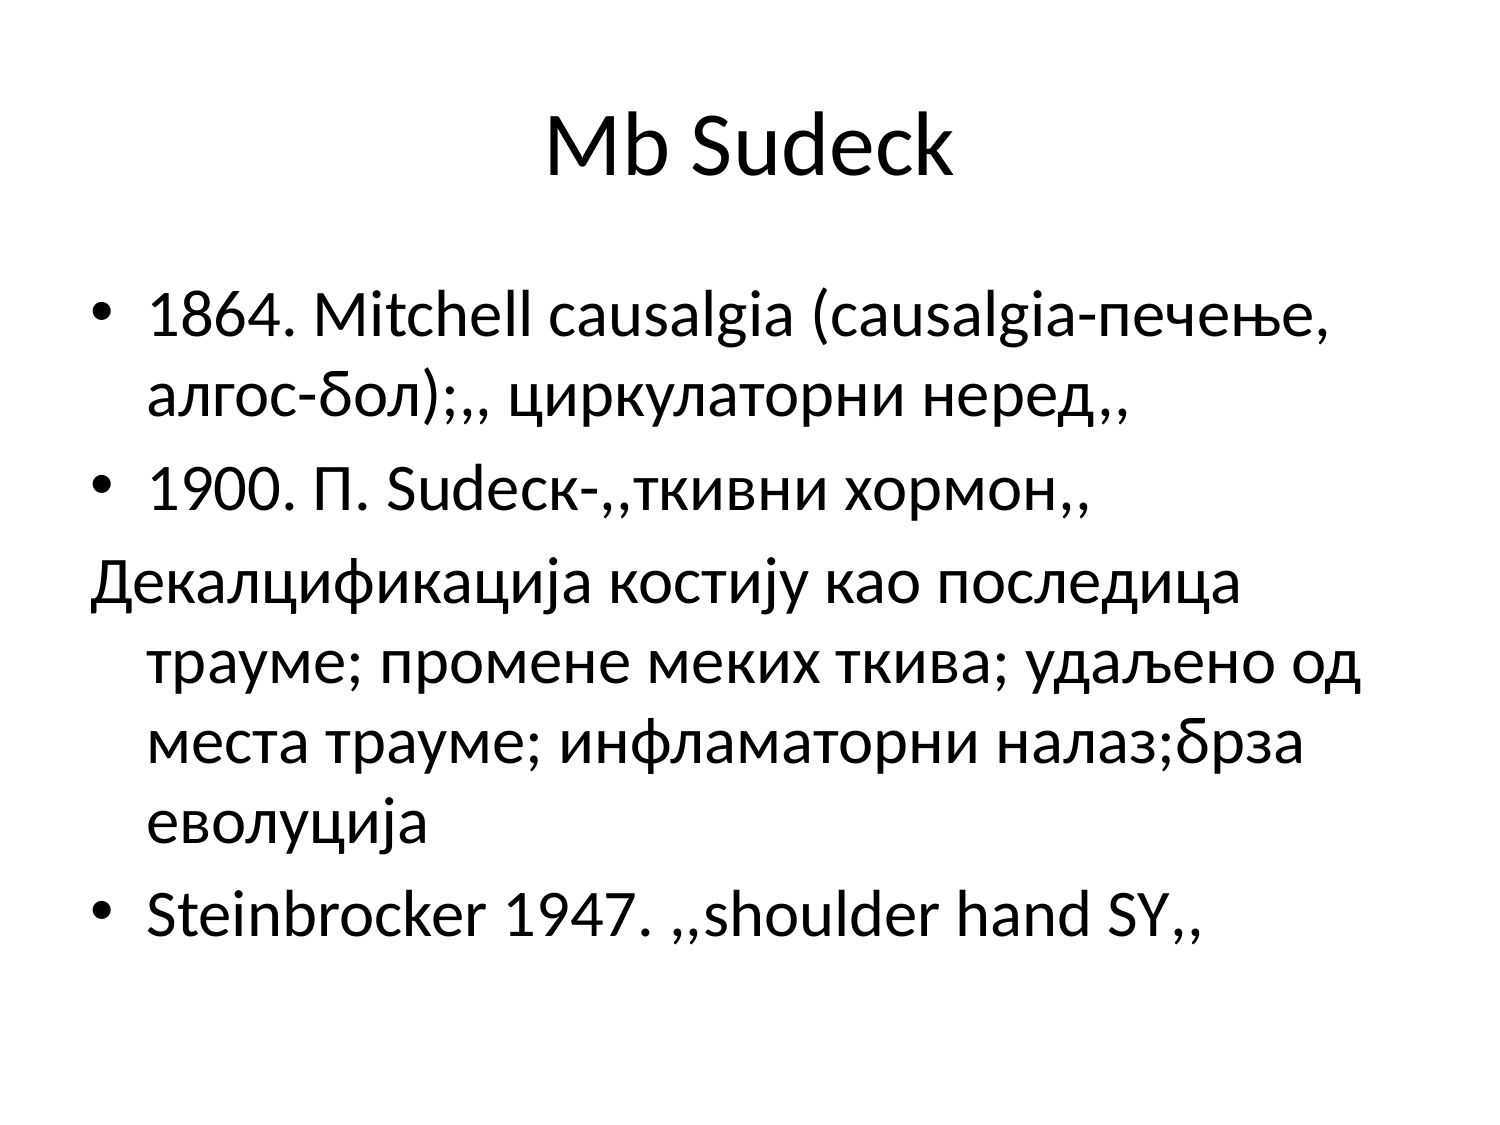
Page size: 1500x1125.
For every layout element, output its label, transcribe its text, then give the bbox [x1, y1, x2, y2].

list 1864. Мitchell causalgia (causalgia-печење, алгос-бол);,, циркулаторни неред,, 1900. П. Sudecк-,,ткивни хормон,, Декалцификација костију као последица трауме; промене меких ткива; удаљено од места трауме; инфламаторни налаз;брза еволуција Steinbrocker 1947. ,,shoulder hand SY,, [75, 262, 1425, 1005]
title Mb Sudeck [75, 45, 1425, 233]
